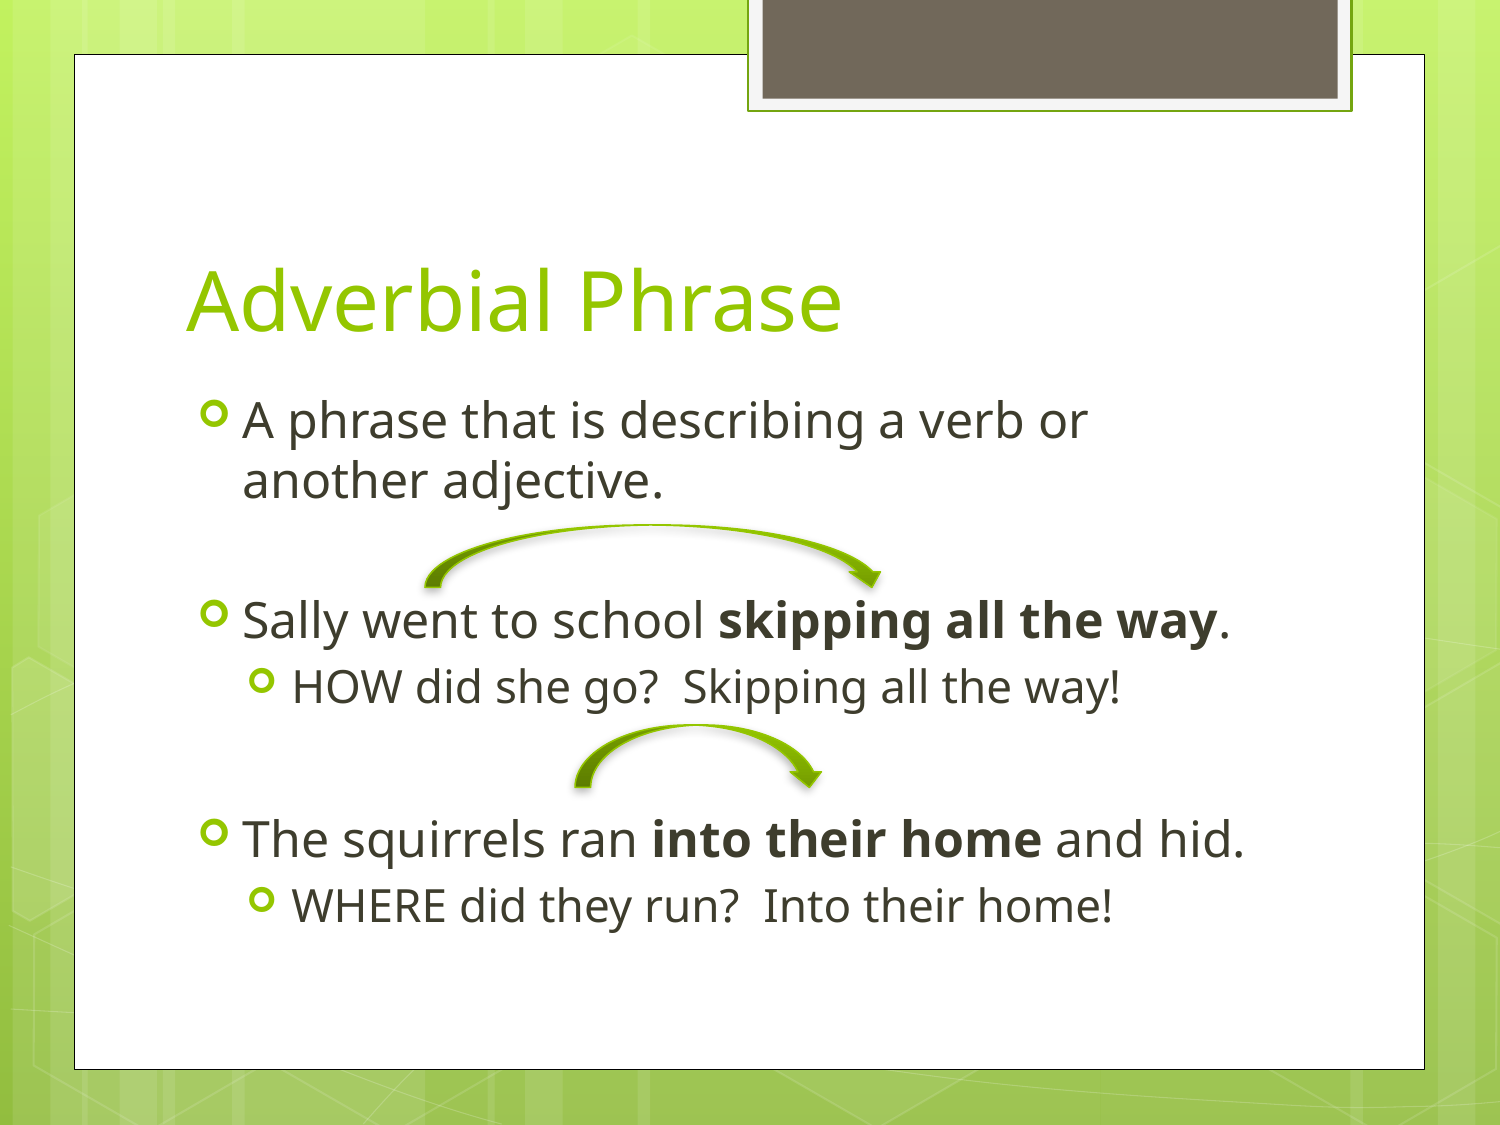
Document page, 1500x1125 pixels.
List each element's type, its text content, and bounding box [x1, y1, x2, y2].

text_box [424, 524, 882, 589]
text_box [574, 724, 823, 789]
title Adverbial Phrase [171, 168, 1324, 357]
list A phrase that is describing a verb or another adjective. Sally went to school skipping all the way. HOW did she go? Skipping all the way! The squirrels ran into their home and hid. WHERE did they run? Into their home! [171, 381, 1283, 957]
